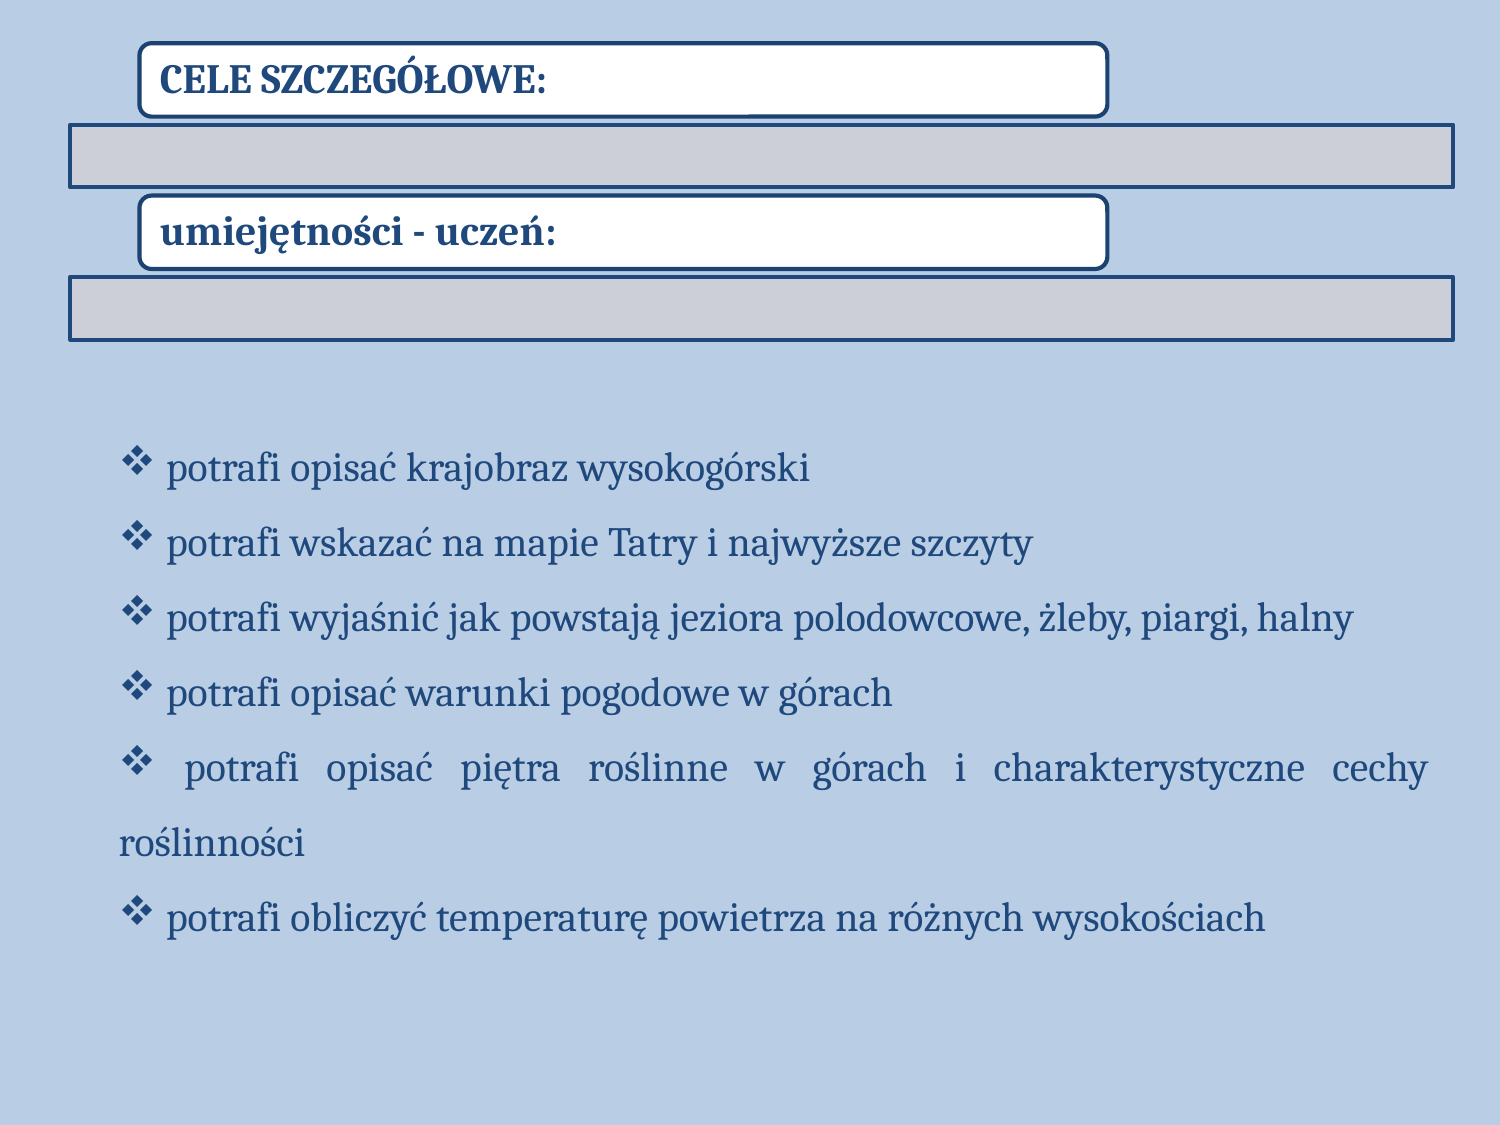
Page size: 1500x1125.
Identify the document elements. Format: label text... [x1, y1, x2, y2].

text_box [70, 34, 1454, 341]
text_box potrafi opisać krajobraz wysokogórski potrafi wskazać na mapie Tatry i najwyższe szczyty potrafi wyjaśnić jak powstają jeziora polodowcowe, żleby, piargi, halny potrafi opisać warunki pogodowe w górach potrafi opisać piętra roślinne w górach i charakterystyczne cechy roślinności potrafi obliczyć temperaturę powietrza na różnych wysokościach [81, 363, 1465, 993]
